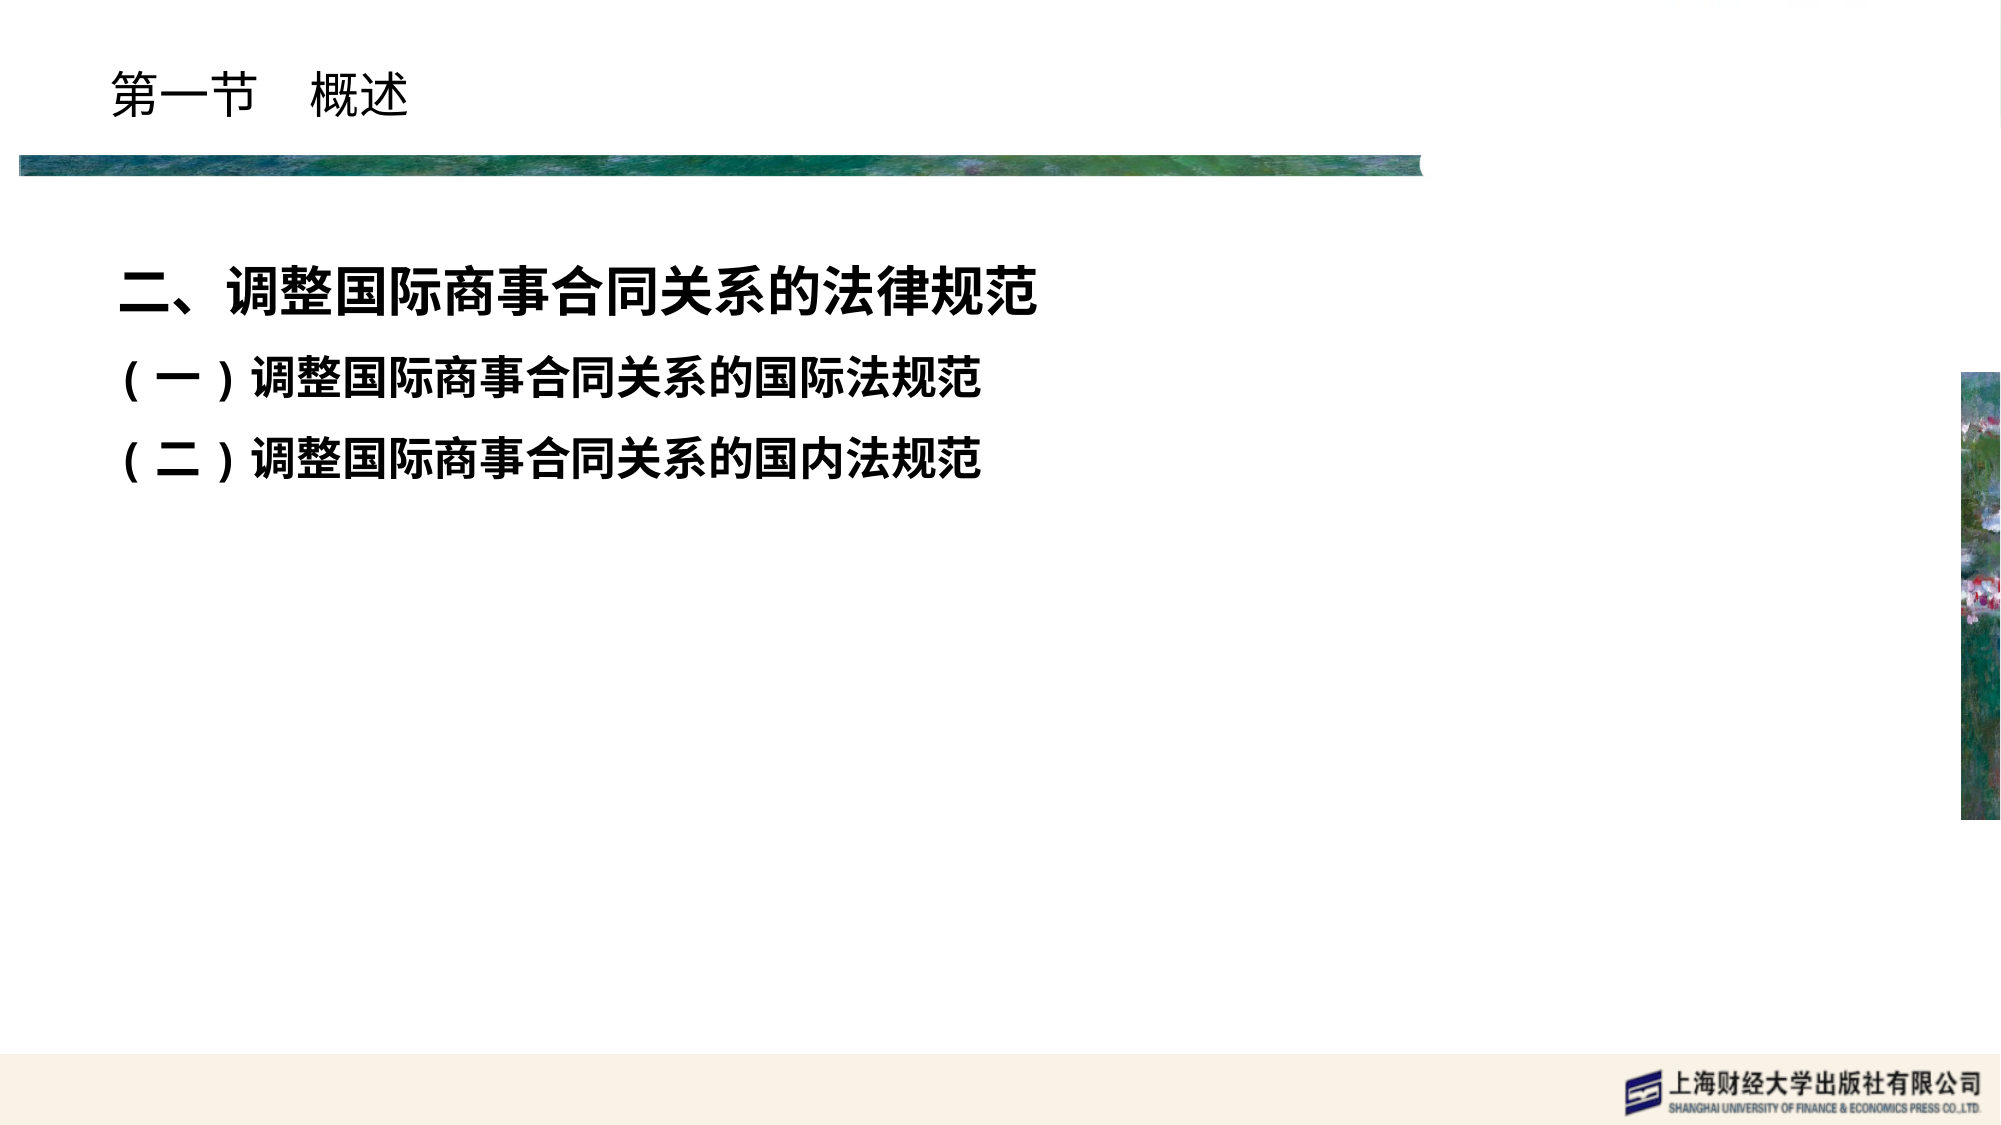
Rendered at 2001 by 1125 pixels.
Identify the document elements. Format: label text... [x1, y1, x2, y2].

list 二、调整国际商事合同关系的法律规范 (一)调整国际商事合同关系的国际法规范 (二)调整国际商事合同关系的国内法规范 [102, 233, 1898, 1032]
title 第一节 概述 [94, 42, 1451, 146]
picture [0, 0, 2001, 1125]
